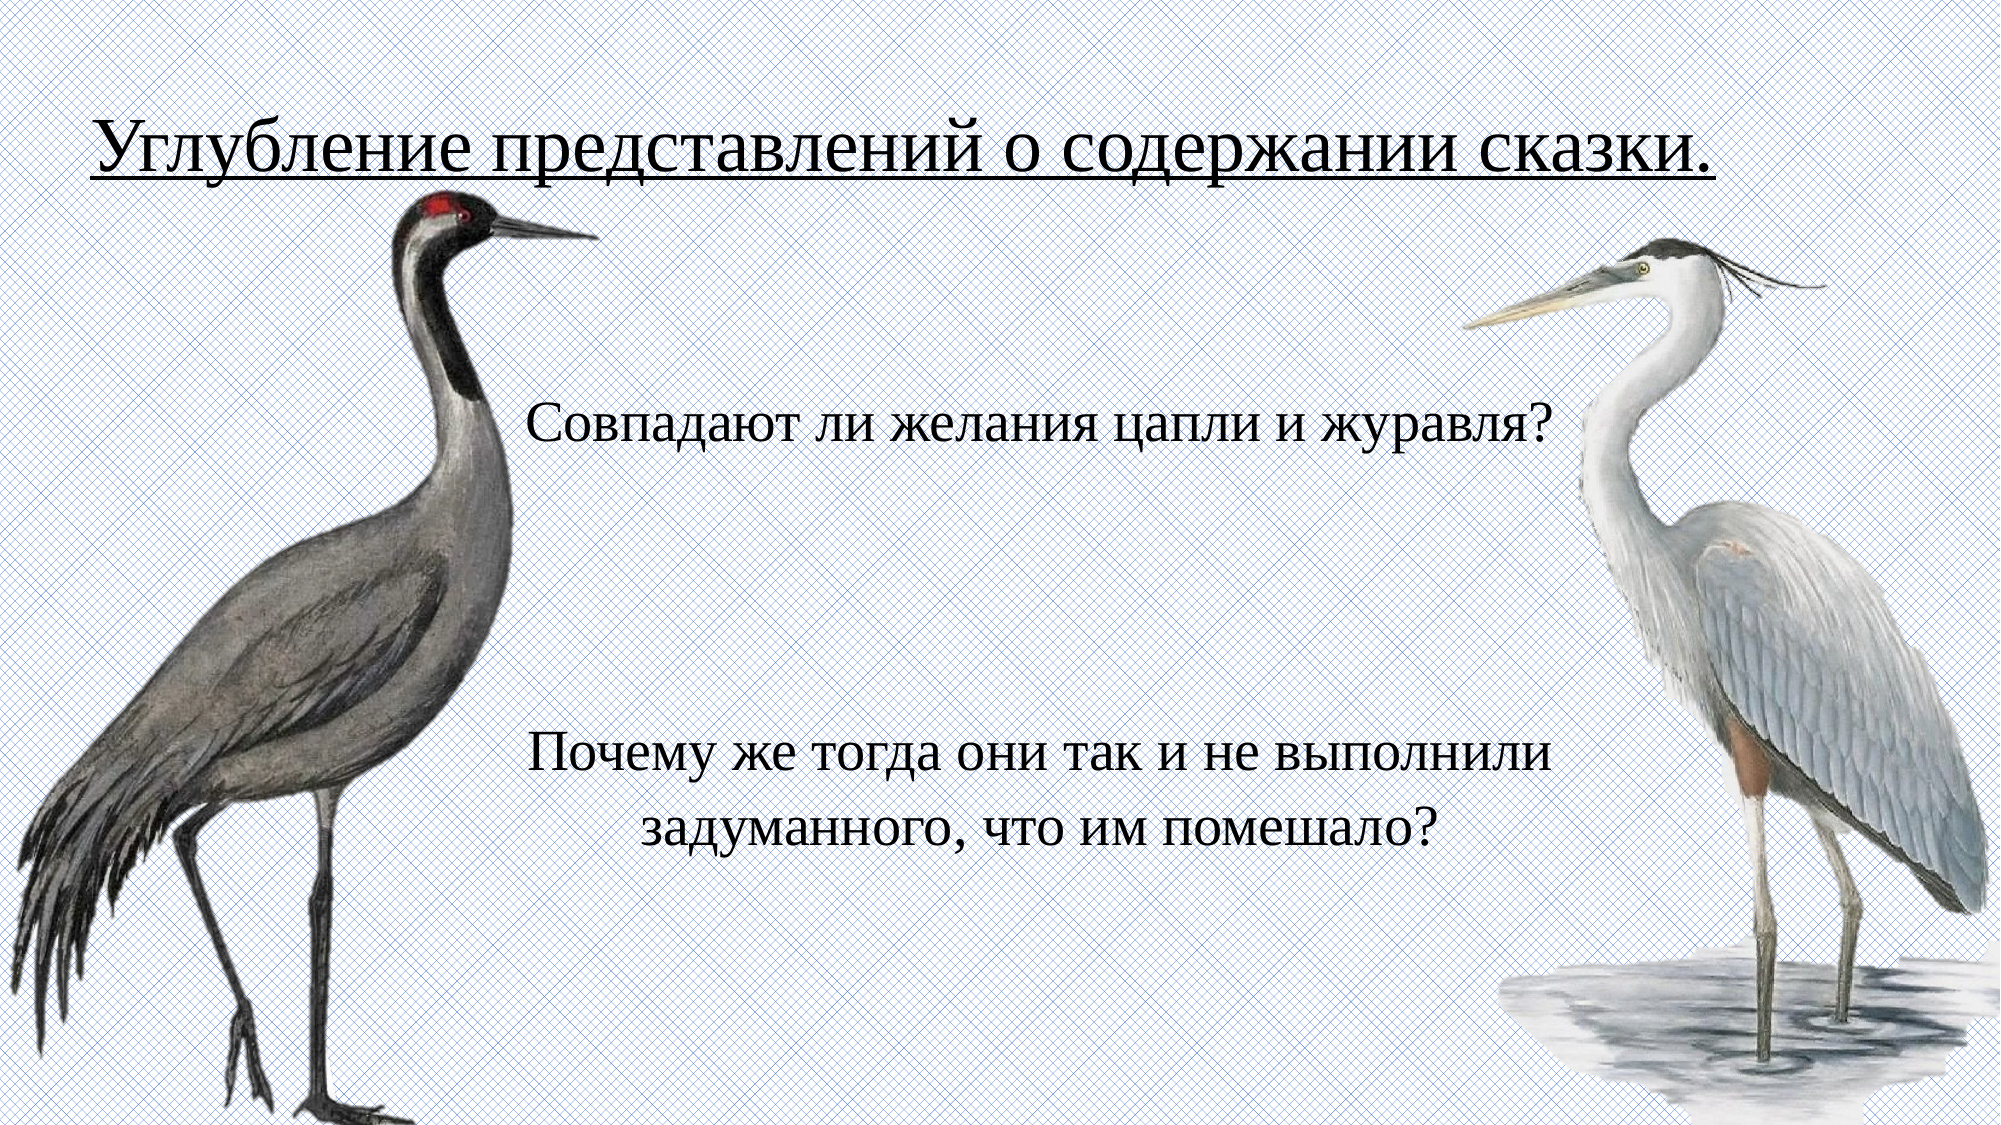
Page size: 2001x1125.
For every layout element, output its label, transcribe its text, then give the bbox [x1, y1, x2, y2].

list Совпадают ли желания цапли и журавля? Почему же тогда они так и не выполнили задуманного, что им помешало? [667, 370, 1333, 916]
picture [0, 95, 667, 1125]
picture [1333, 160, 2000, 1125]
title Углубление представлений о содержании сказки. [75, 78, 1925, 296]
